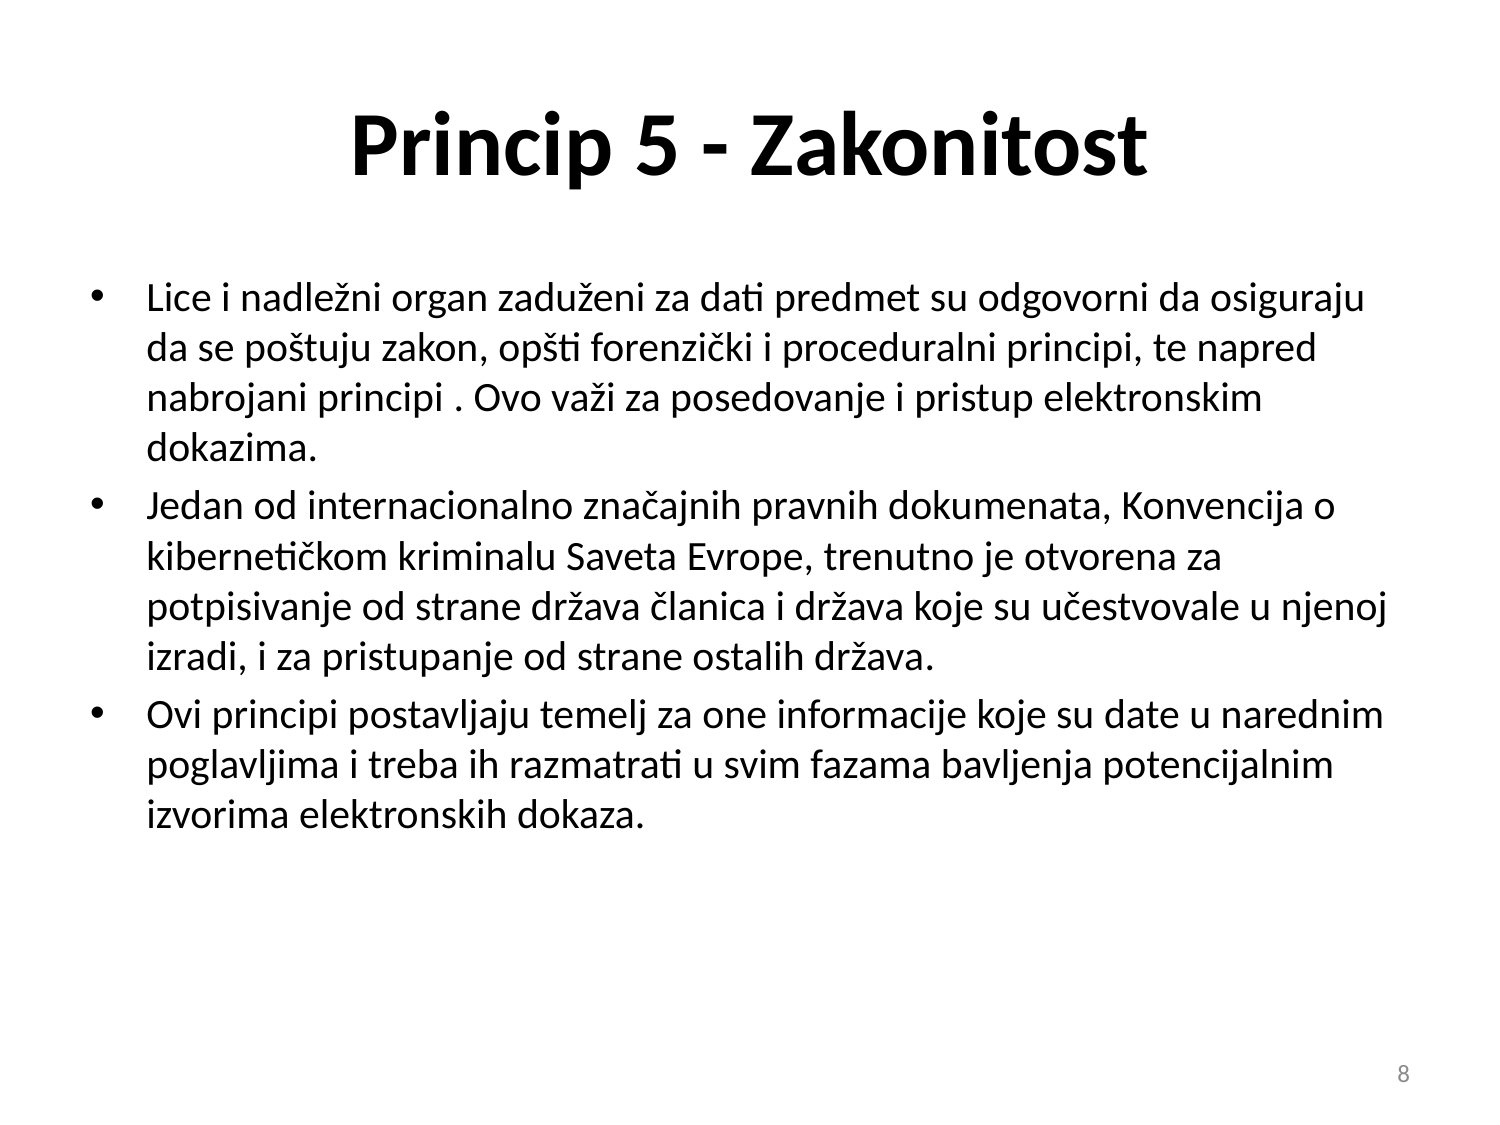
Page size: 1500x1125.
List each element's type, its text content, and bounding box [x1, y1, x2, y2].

slide_number 8 [1074, 1042, 1425, 1103]
title Princip 5 - Zakonitost [74, 44, 1426, 233]
list Lice i nadležni organ zaduženi za dati predmet su odgovorni da osiguraju da se poštuju zakon, opšti forenzički i proceduralni principi, te napred nabrojani principi . Ovo važi za posedovanje i pristup elektronskim dokazima. Jedan od internacionalno značajnih pravnih dokumenata, Konvencija o kibernetičkom kriminalu Saveta Evrope, trenutno je otvorena za potpisivanje od strane država članica i država koje su učestvovale u njenoj izradi, i za pristupanje od strane ostalih država. Ovi principi postavljaju temelj za one informacije koje su date u narednim poglavljima i treba ih razmatrati u svim fazama bavljenja potencijalnim izvorima elektronskih dokaza. [74, 262, 1426, 1006]
